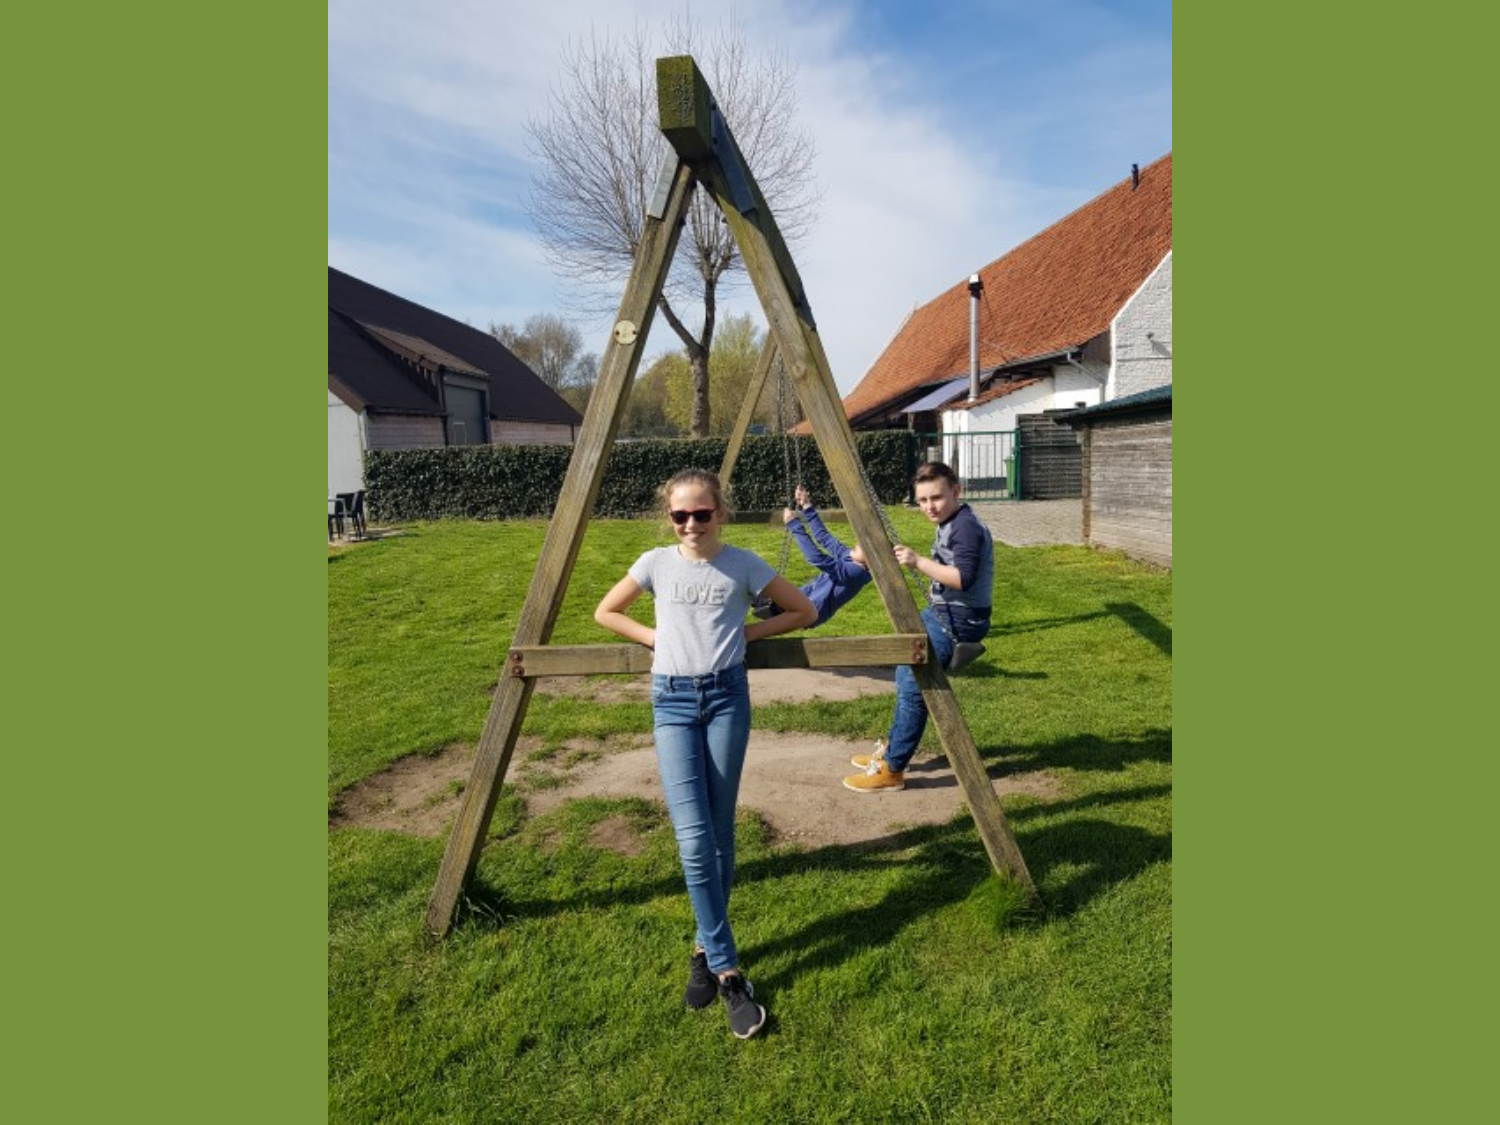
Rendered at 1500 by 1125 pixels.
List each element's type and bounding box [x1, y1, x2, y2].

picture [327, 0, 1173, 1125]
